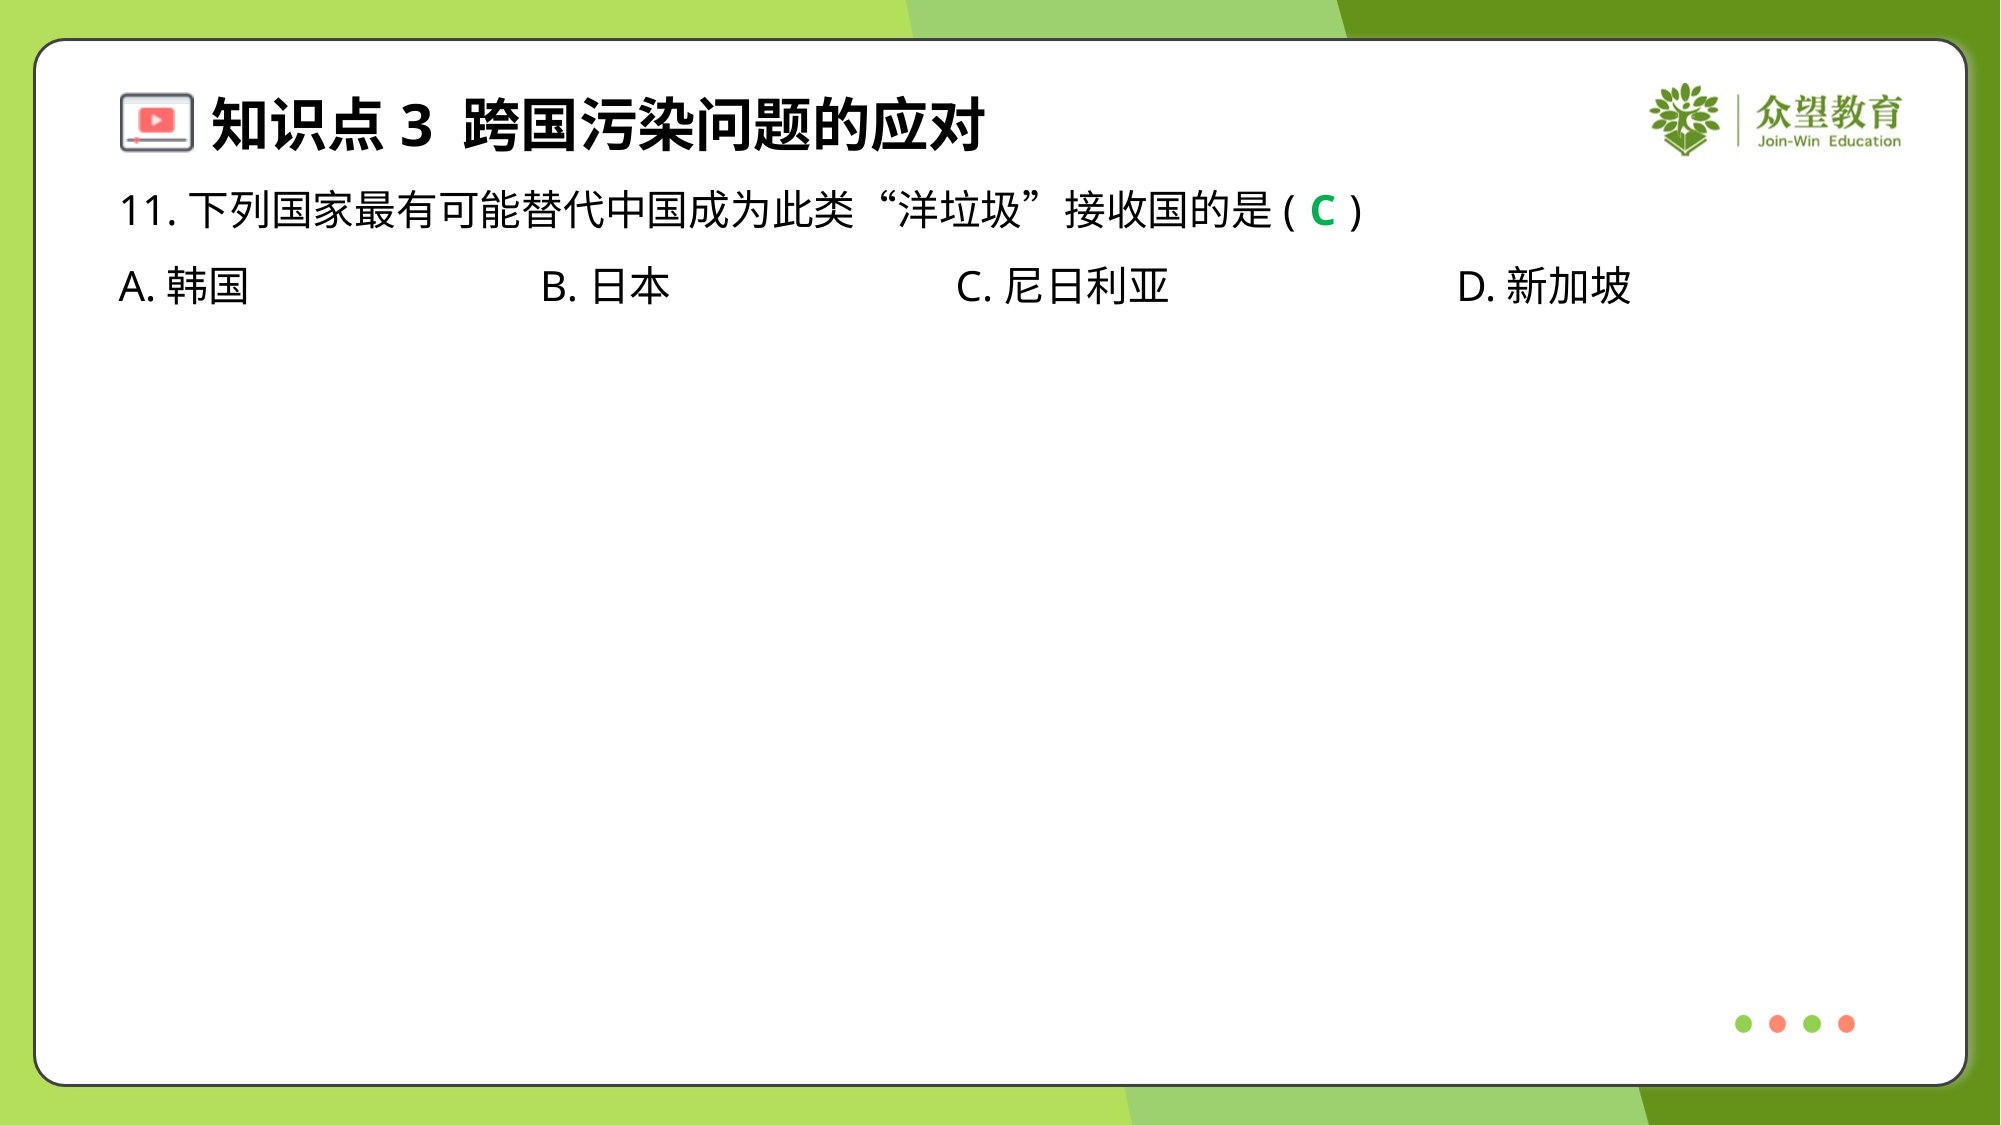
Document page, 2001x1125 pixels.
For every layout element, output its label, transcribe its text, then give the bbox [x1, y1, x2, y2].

text_box 11.下列国家最有可能替代中国成为此类“洋垃圾”接收国的是( ) [1353, 158, 1883, 226]
text_box C [1293, 158, 1353, 226]
text_box A.韩国 B.日本 C.尼日利亚 D.新加坡 [118, 234, 1883, 302]
text_box 11.下列国家最有可能替代中国成为此类“洋垃圾”接收国的是( ) [118, 158, 1293, 226]
picture [0, 0, 2000, 1125]
